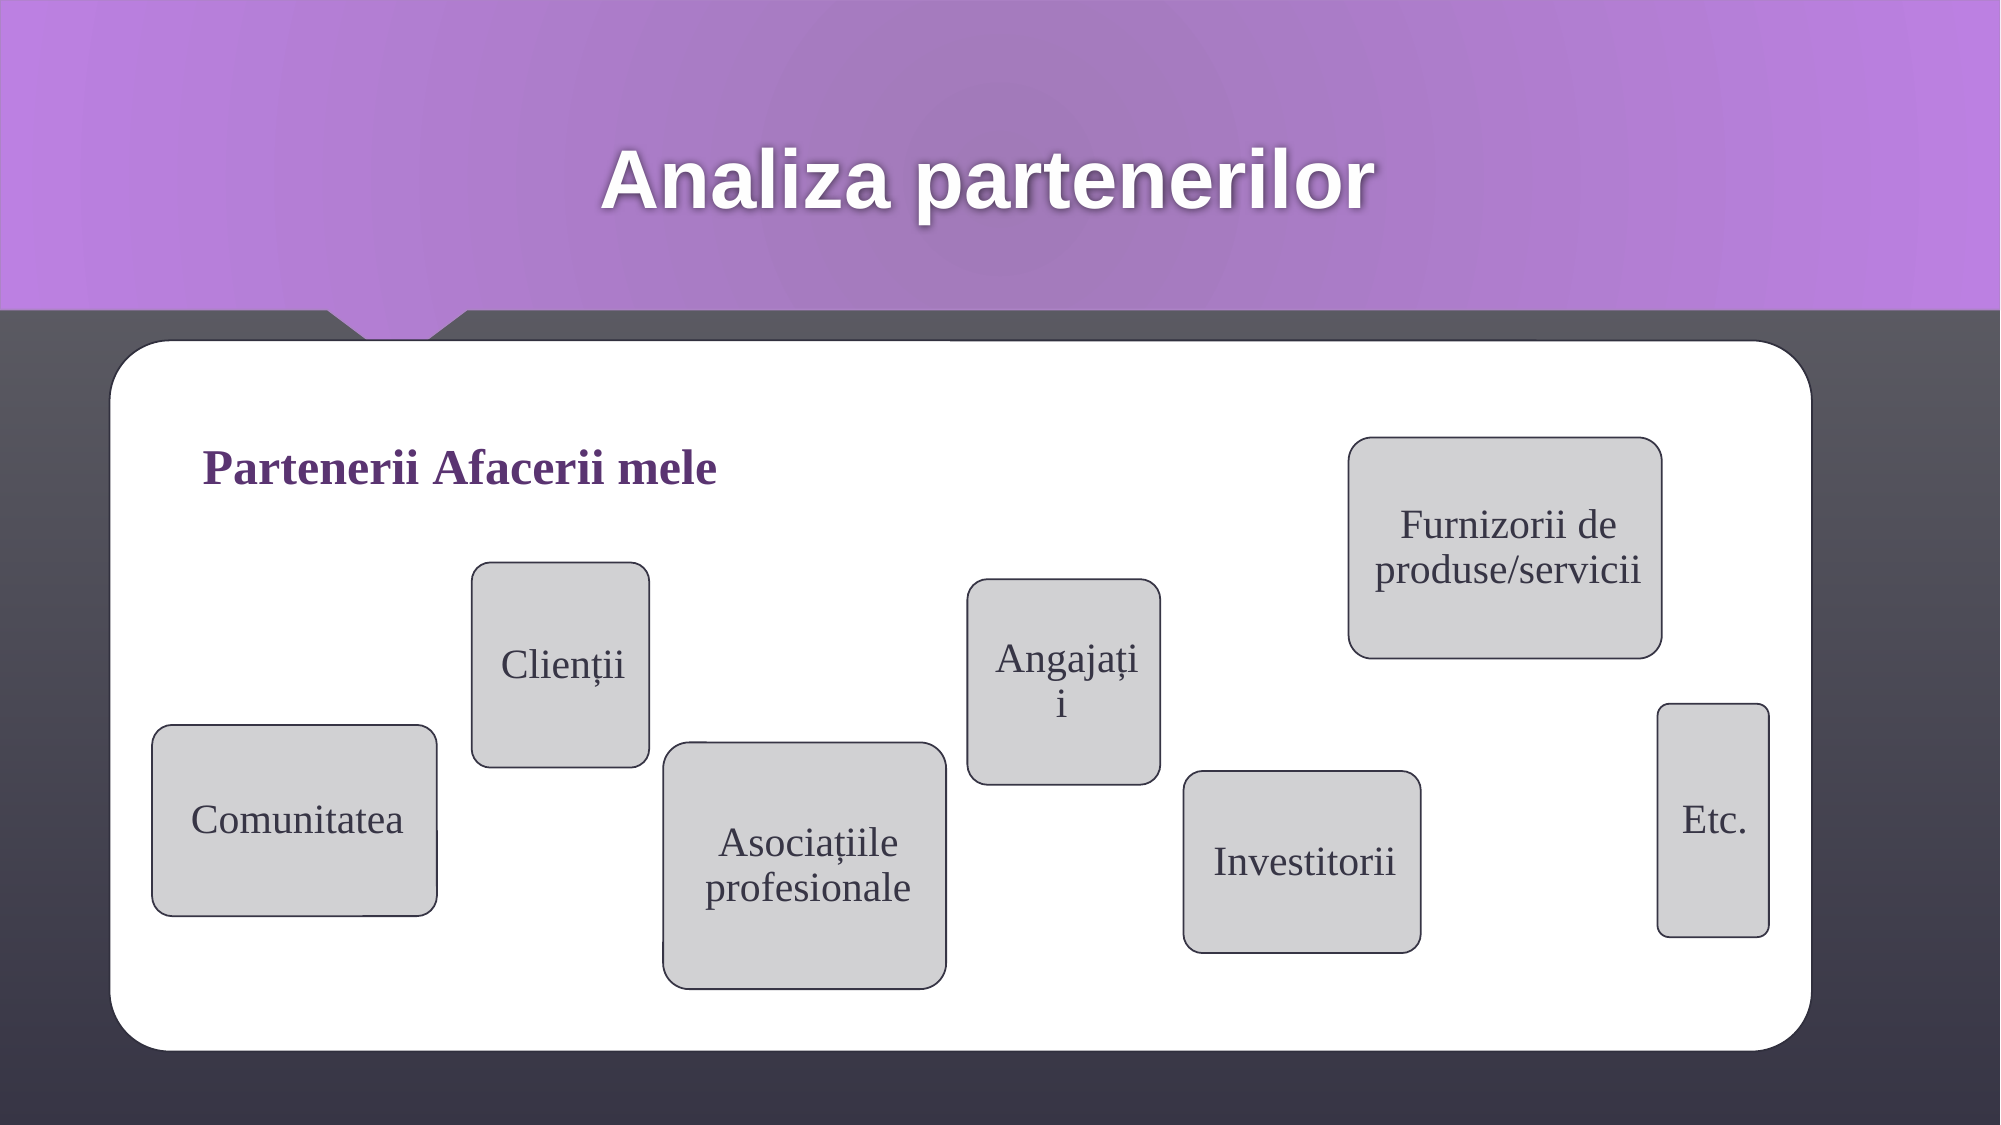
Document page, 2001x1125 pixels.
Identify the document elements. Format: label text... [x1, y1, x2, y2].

title Analiza partenerilor [132, 73, 1868, 233]
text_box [109, 340, 1813, 1052]
